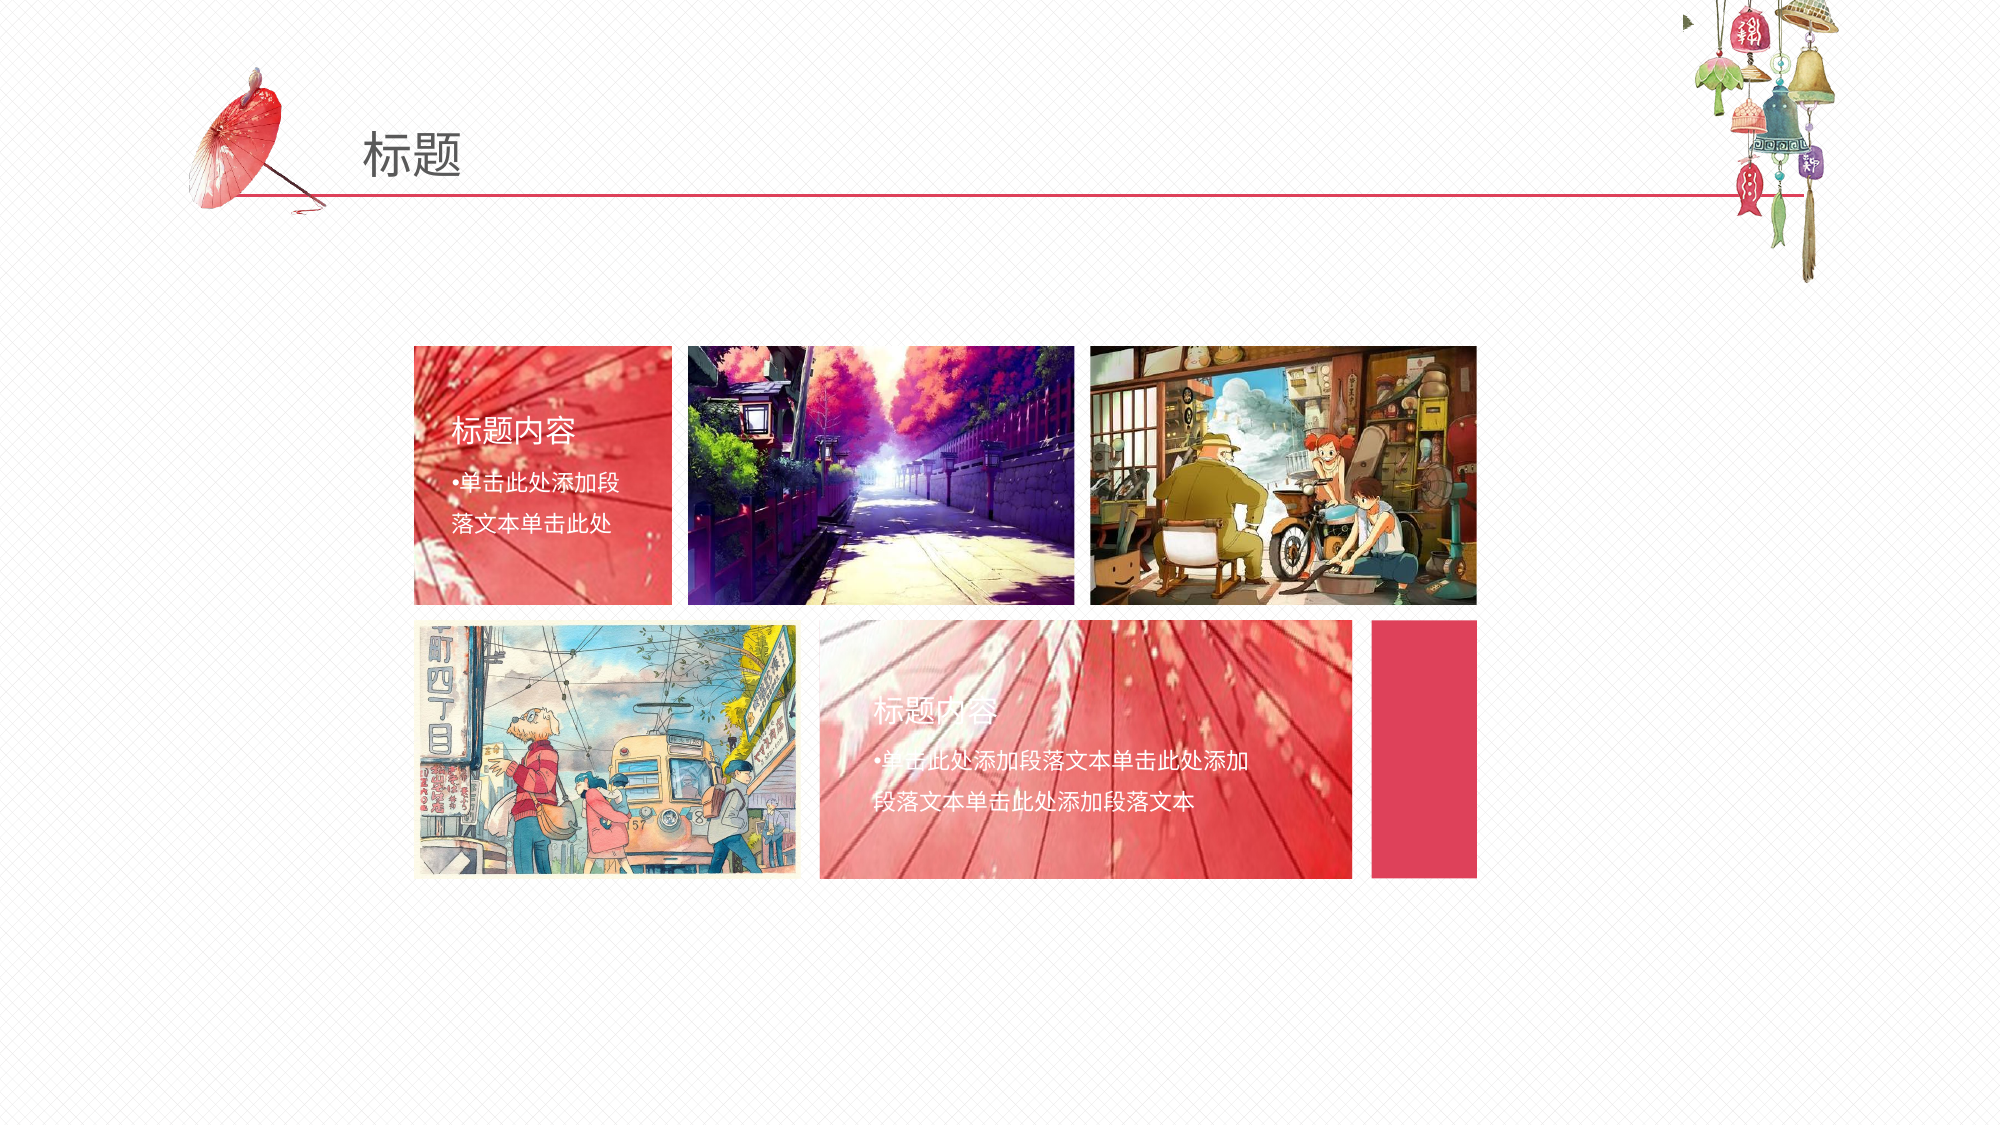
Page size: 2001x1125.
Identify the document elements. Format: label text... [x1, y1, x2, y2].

text_box [1090, 346, 1477, 605]
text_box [414, 346, 672, 605]
text_box [1371, 620, 1477, 879]
text_box [688, 346, 1075, 605]
picture [1683, 0, 1888, 307]
text_box [414, 620, 801, 879]
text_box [819, 620, 1353, 883]
picture [178, 41, 331, 230]
text_box 标题 [331, 116, 506, 192]
text_box 标题内容 [672, 387, 851, 455]
